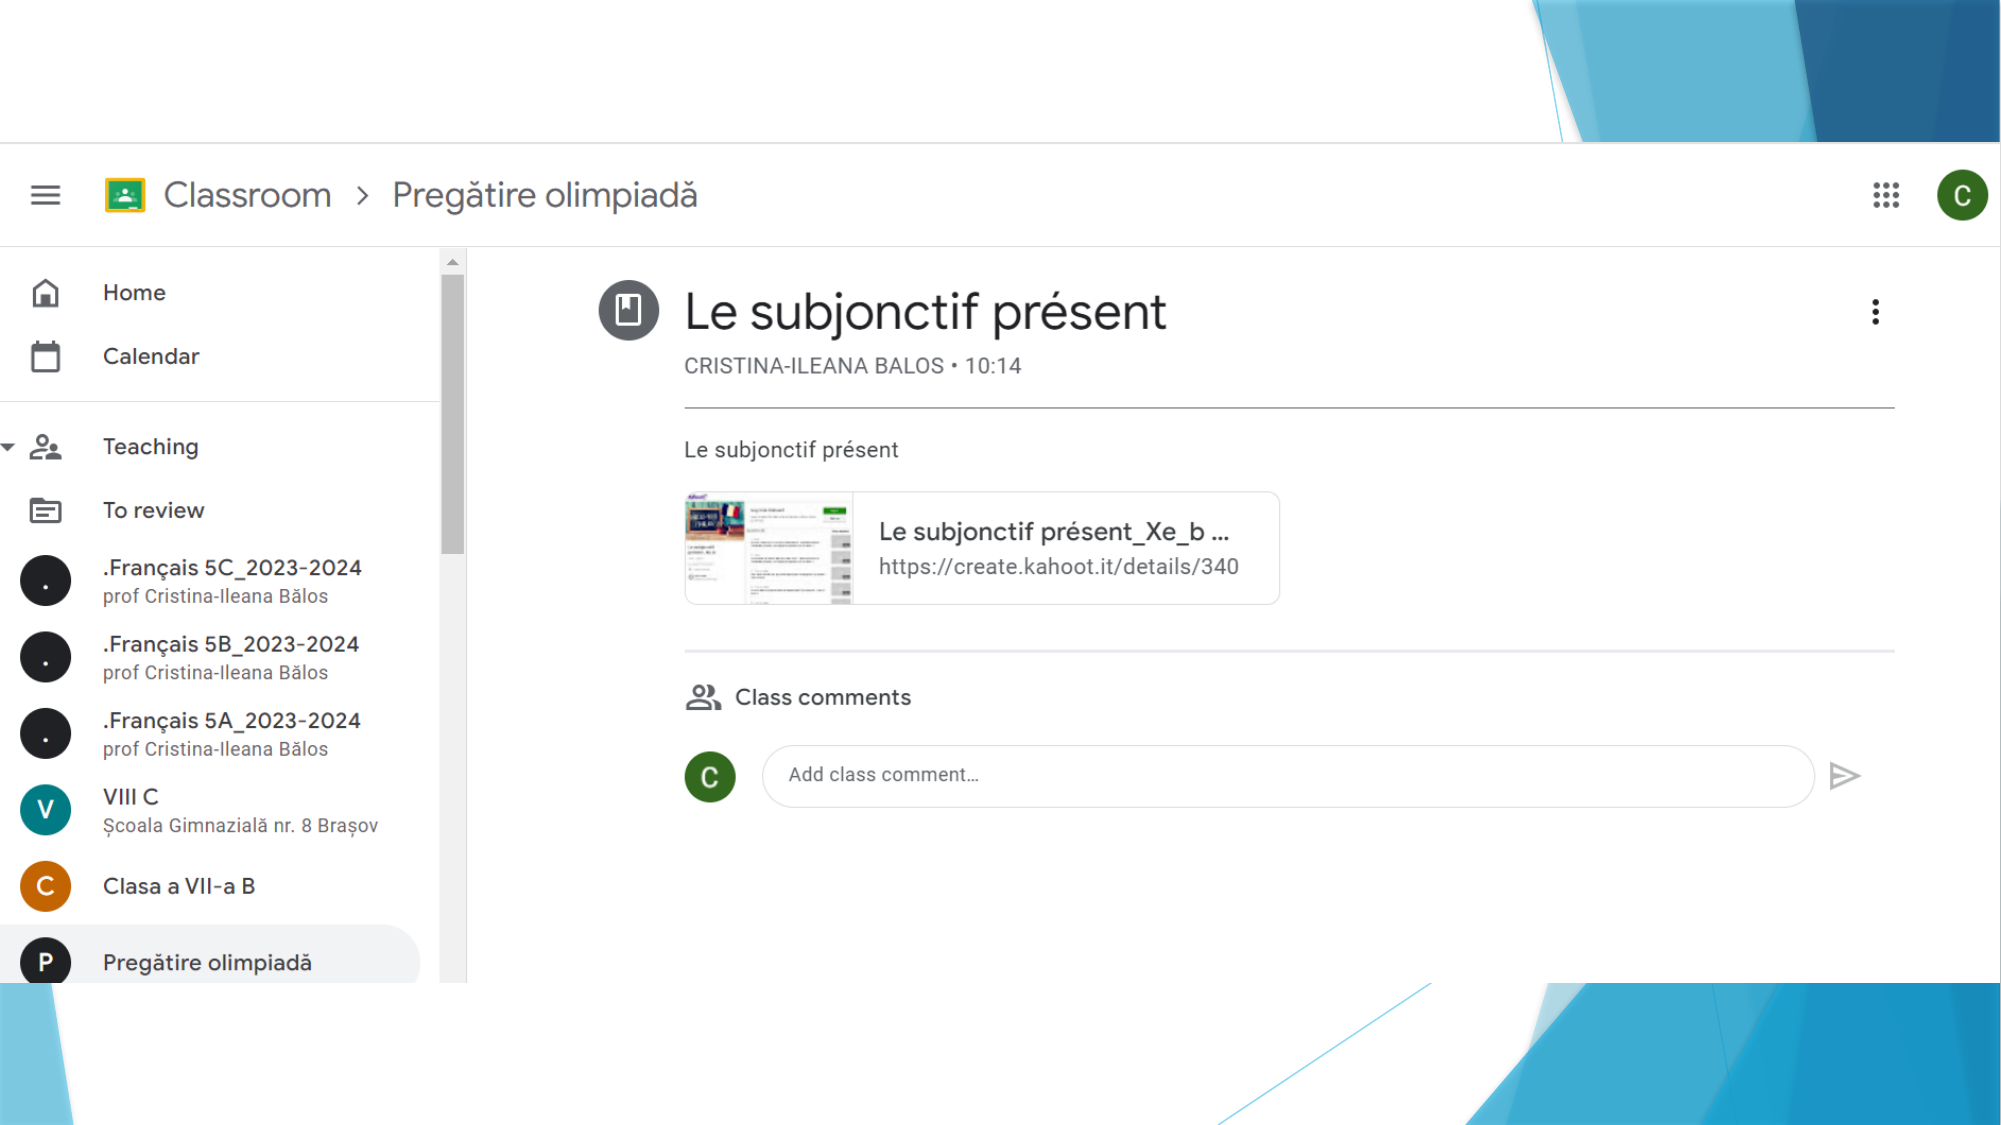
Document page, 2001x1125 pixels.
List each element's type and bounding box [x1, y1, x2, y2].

picture [0, 141, 2000, 984]
